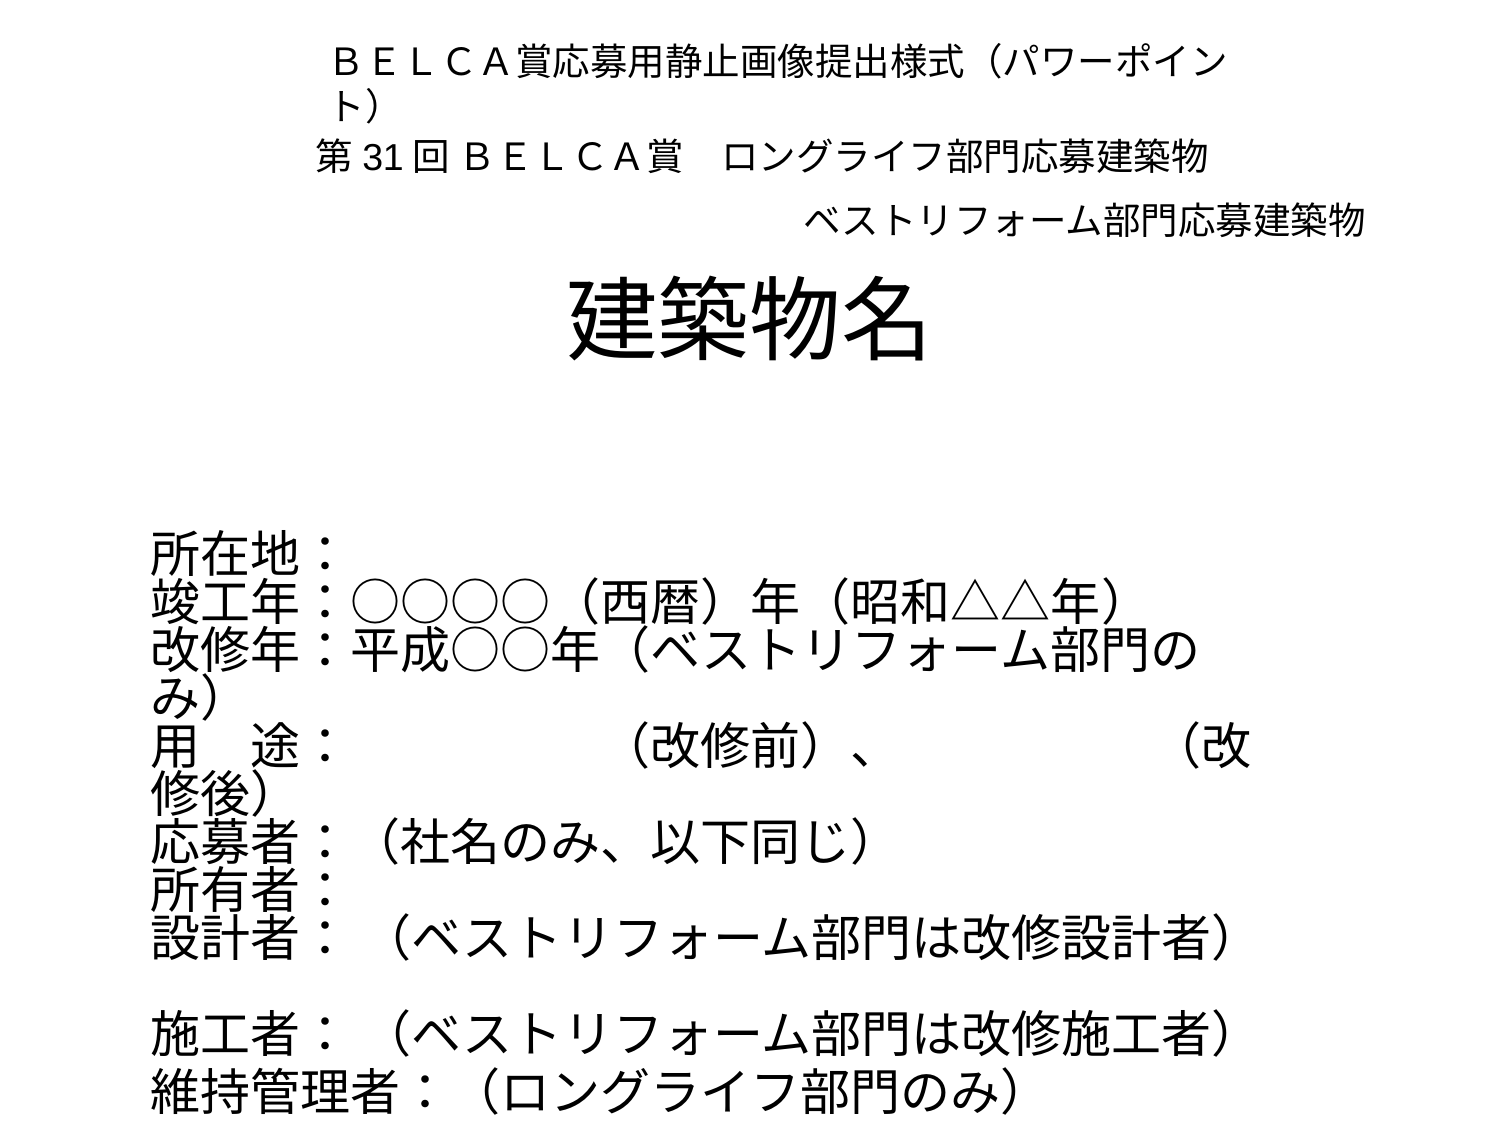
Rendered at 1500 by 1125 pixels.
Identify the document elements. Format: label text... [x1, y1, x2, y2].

text_box ＢＥＬＣＡ賞応募用静止画像提出様式（パワーポイント） [312, 30, 1306, 136]
subtitle 所在地： 竣工年：○○○○（西暦）年（昭和△△年） 改修年：平成○○年（ベストリフォーム部門のみ） 用 途： （改修前）、 （改修後） 応募者：（社名のみ、以下同じ） 所有者： 設計者： （ベストリフォーム部門は改修設計者） 施工者： （ベストリフォーム部門は改修施工者） 維持管理者：（ロングライフ部門のみ） [135, 527, 1281, 1035]
text_box 第31回 ＢＥＬＣＡ賞 ロングライフ部門応募建築物 ベストリフォーム部門応募建築物 [301, 125, 1388, 249]
title 建築物名 [112, 196, 1388, 438]
